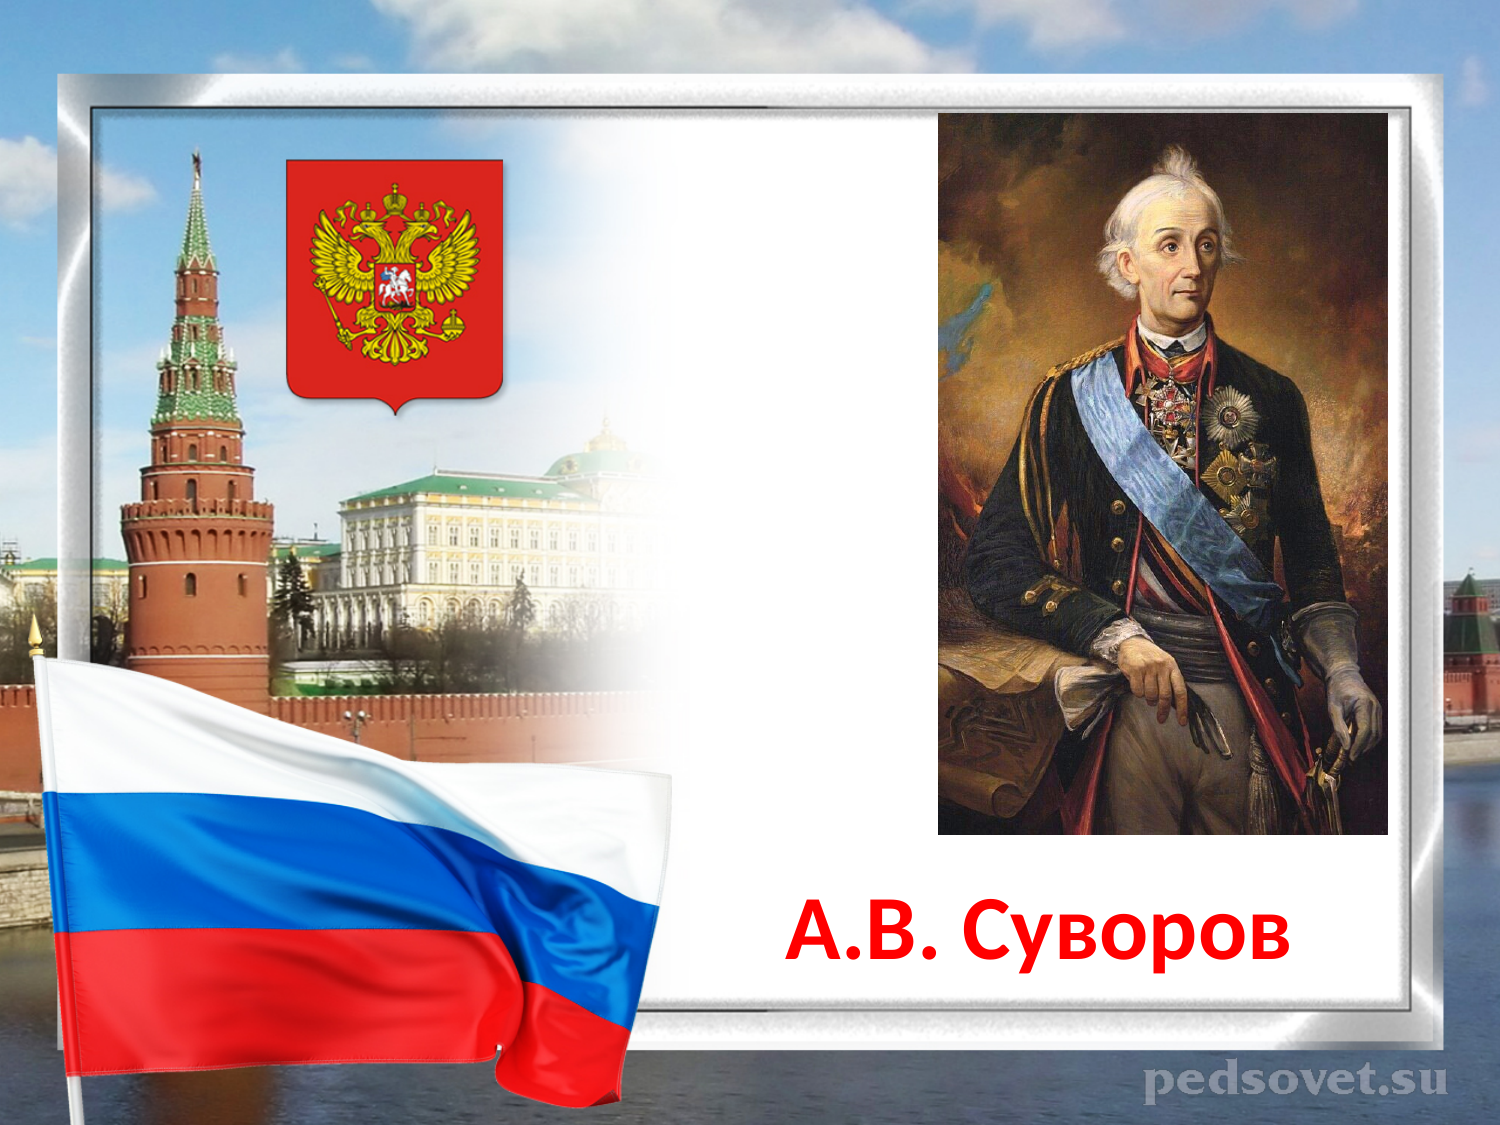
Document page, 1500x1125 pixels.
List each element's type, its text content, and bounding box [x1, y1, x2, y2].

picture [0, 0, 1500, 1125]
title А.В. Суворов [655, 846, 1424, 1000]
